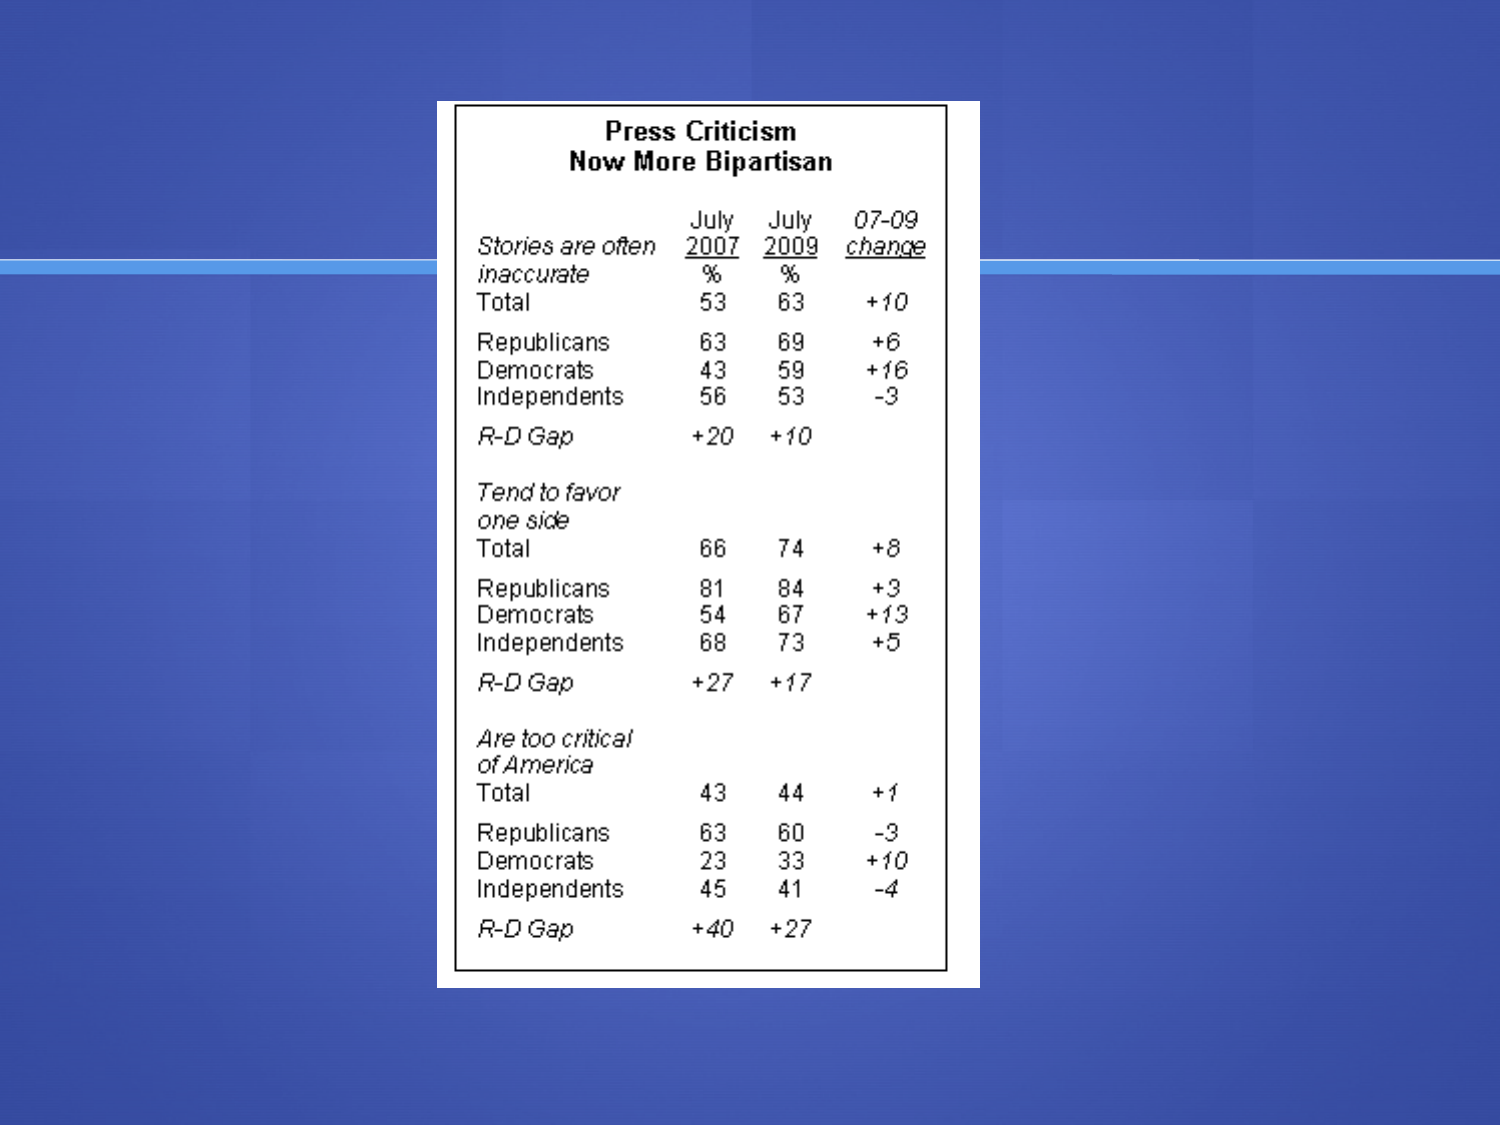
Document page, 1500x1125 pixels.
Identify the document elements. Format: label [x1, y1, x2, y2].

list [0, 100, 1500, 989]
